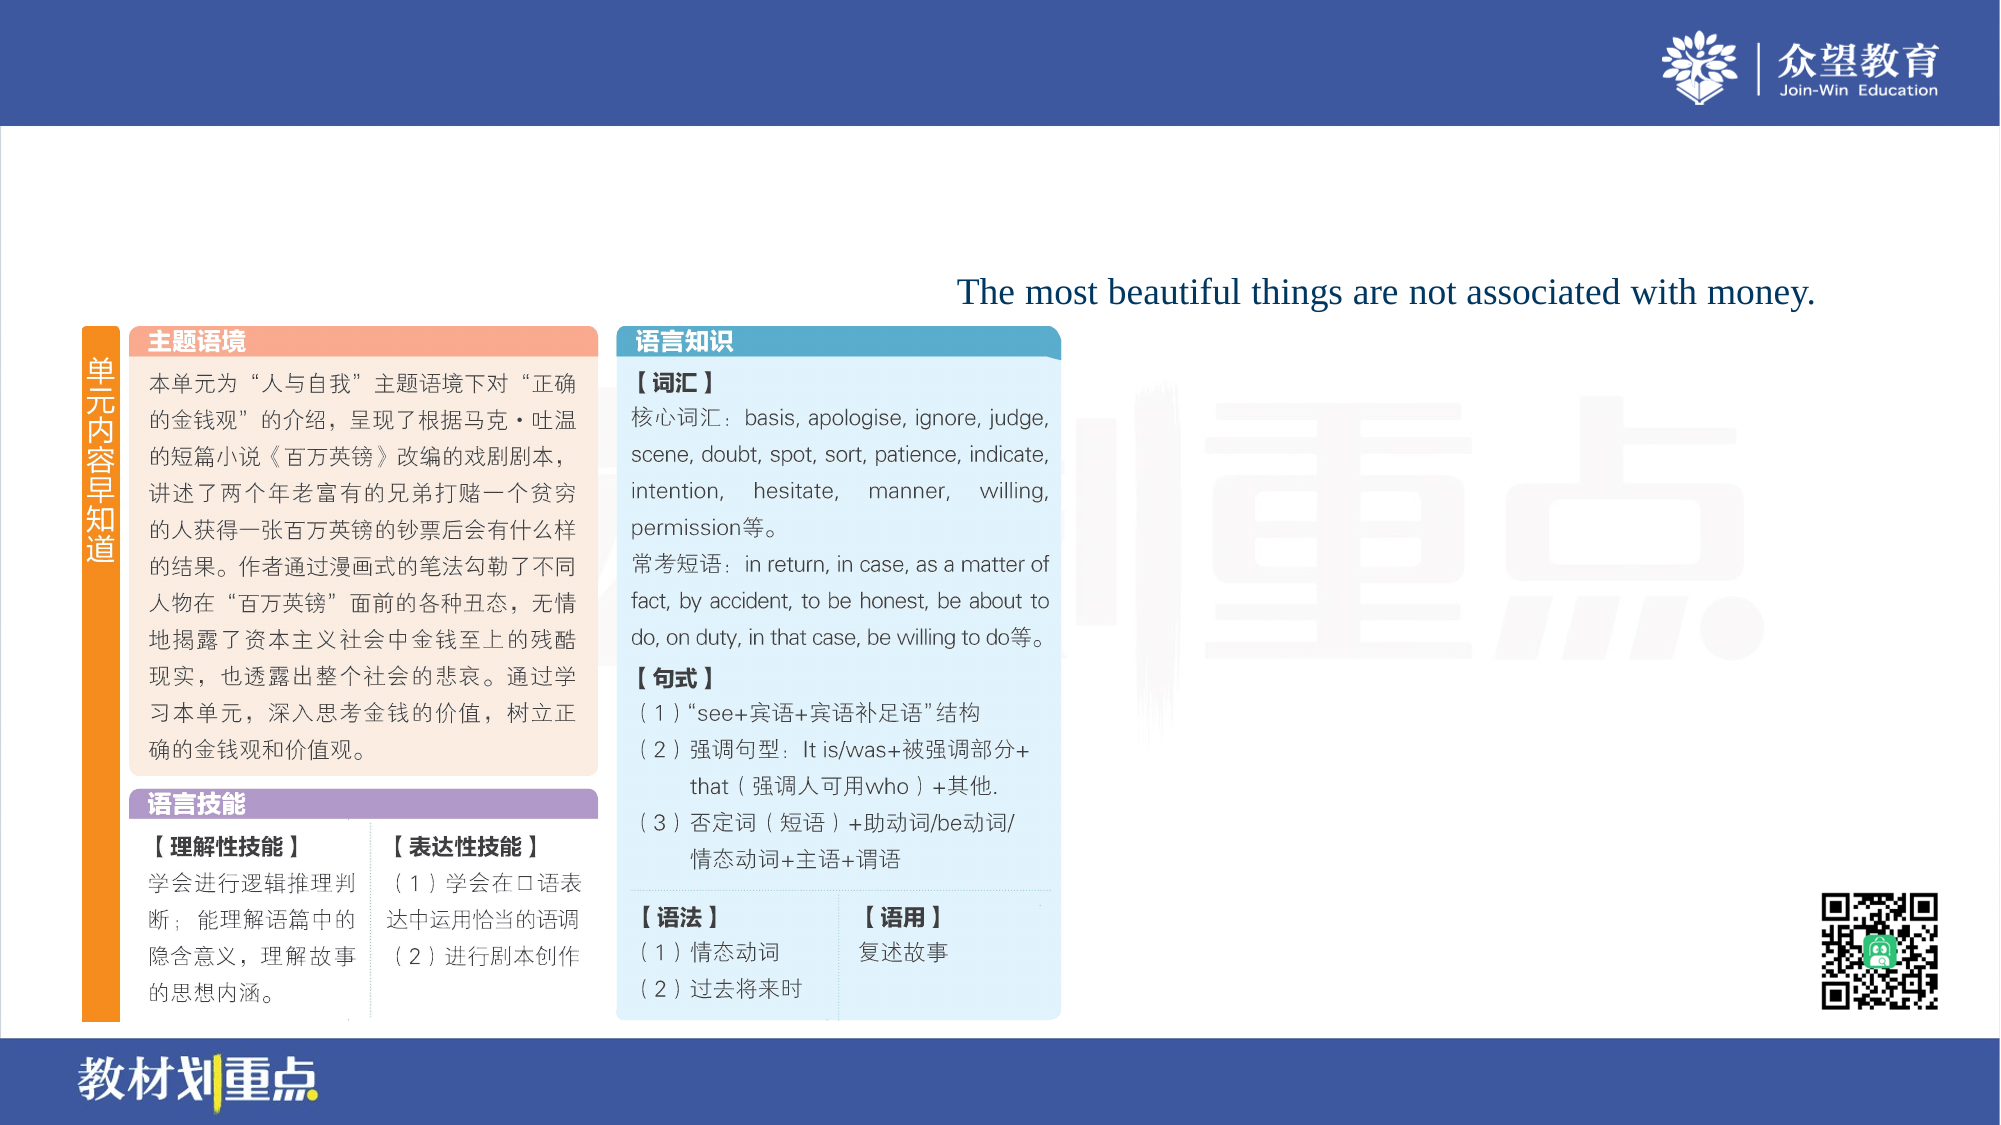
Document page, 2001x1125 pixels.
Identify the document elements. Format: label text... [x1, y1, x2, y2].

text_box The most beautiful things are not associated with money. [82, 247, 1817, 374]
picture [0, 0, 2000, 1125]
